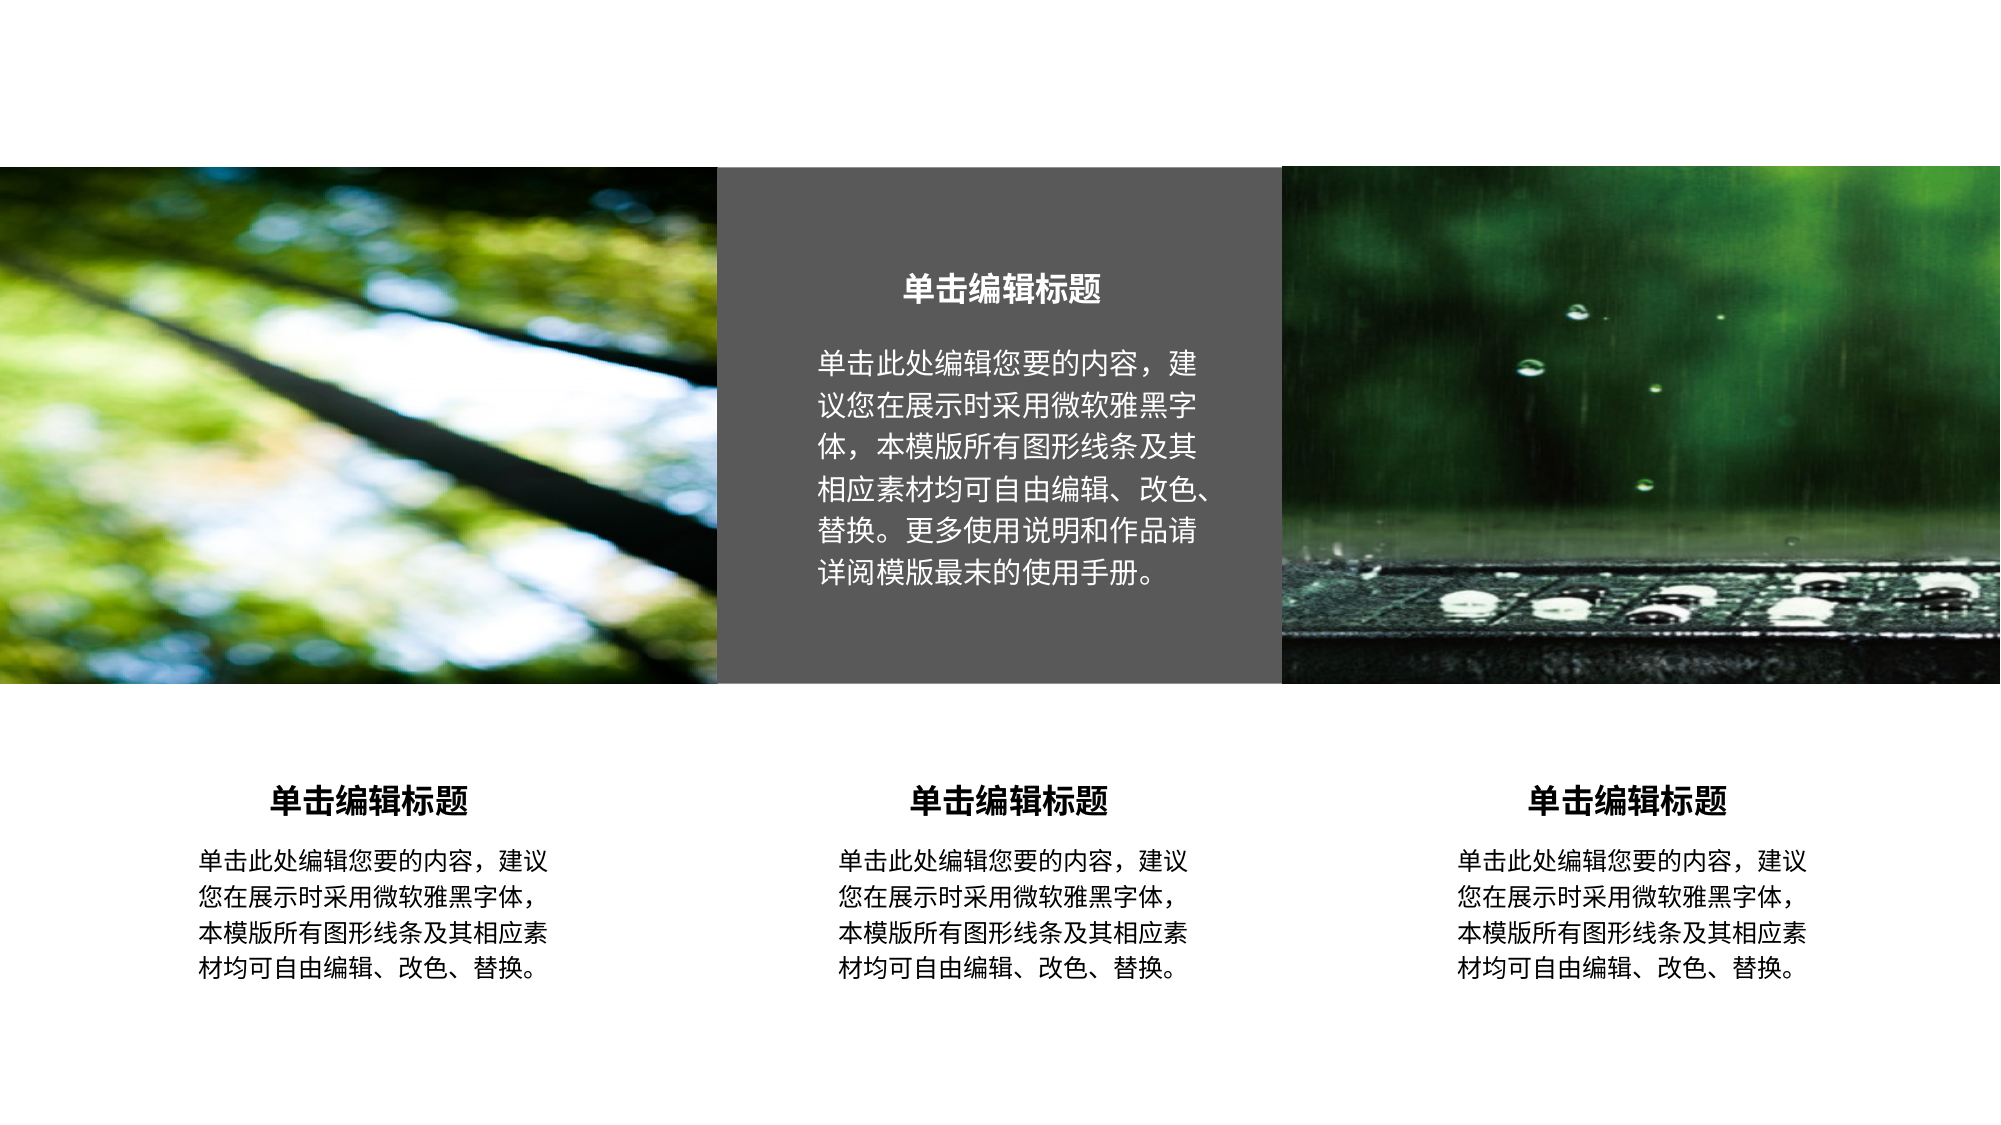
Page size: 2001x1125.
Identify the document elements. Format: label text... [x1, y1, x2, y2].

text_box 单击此处编辑您要的内容，建议您在展示时采用微软雅黑字体，本模版所有图形线条及其相应素材均可自由编辑、改色、替换。更多使用说明和作品请详阅模版最末的使用手册。 [817, 337, 1215, 590]
text_box 单击编辑标题 [1435, 780, 1820, 821]
text_box 单击编辑标题 [177, 780, 561, 821]
text_box 单击此处编辑您要的内容，建议您在展示时采用微软雅黑字体，本模版所有图形线条及其相应素材均可自由编辑、改色、替换。 [838, 839, 1201, 983]
text_box 单击编辑标题 [817, 780, 1201, 821]
text_box [716, 166, 1284, 685]
picture [1282, 166, 2000, 684]
text_box 单击此处编辑您要的内容，建议您在展示时采用微软雅黑字体，本模版所有图形线条及其相应素材均可自由编辑、改色、替换。 [198, 839, 561, 983]
picture [0, 167, 718, 684]
text_box 单击此处编辑您要的内容，建议您在展示时采用微软雅黑字体，本模版所有图形线条及其相应素材均可自由编辑、改色、替换。 [1457, 839, 1820, 983]
text_box 单击编辑标题 [902, 268, 1148, 309]
